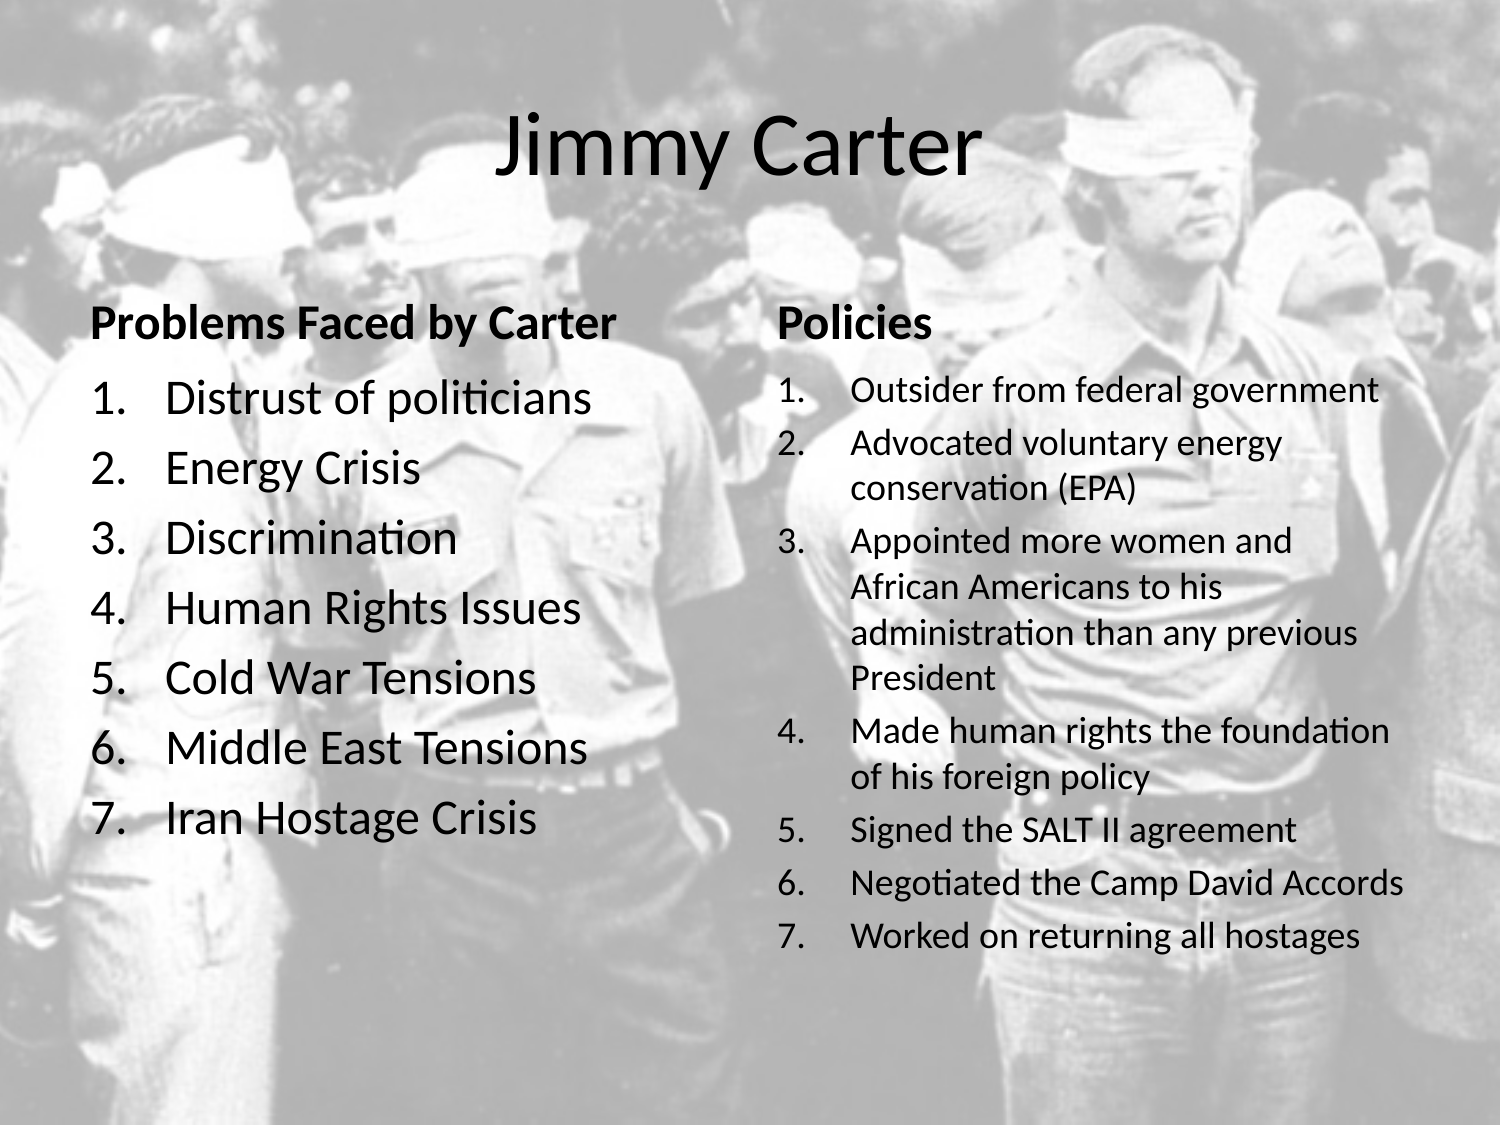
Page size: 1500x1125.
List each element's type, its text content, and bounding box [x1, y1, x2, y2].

list Policies [761, 251, 1425, 356]
list Outsider from federal government Advocated voluntary energy conservation (EPA) Appointed more women and African Americans to his administration than any previous President Made human rights the foundation of his foreign policy Signed the SALT II agreement Negotiated the Camp David Accords Worked on returning all hostages [761, 356, 1425, 1005]
title Jimmy Carter [75, 45, 1425, 233]
list Problems Faced by Carter [75, 251, 738, 356]
list Distrust of politicians Energy Crisis Discrimination Human Rights Issues Cold War Tensions Middle East Tensions Iran Hostage Crisis [75, 356, 738, 1005]
